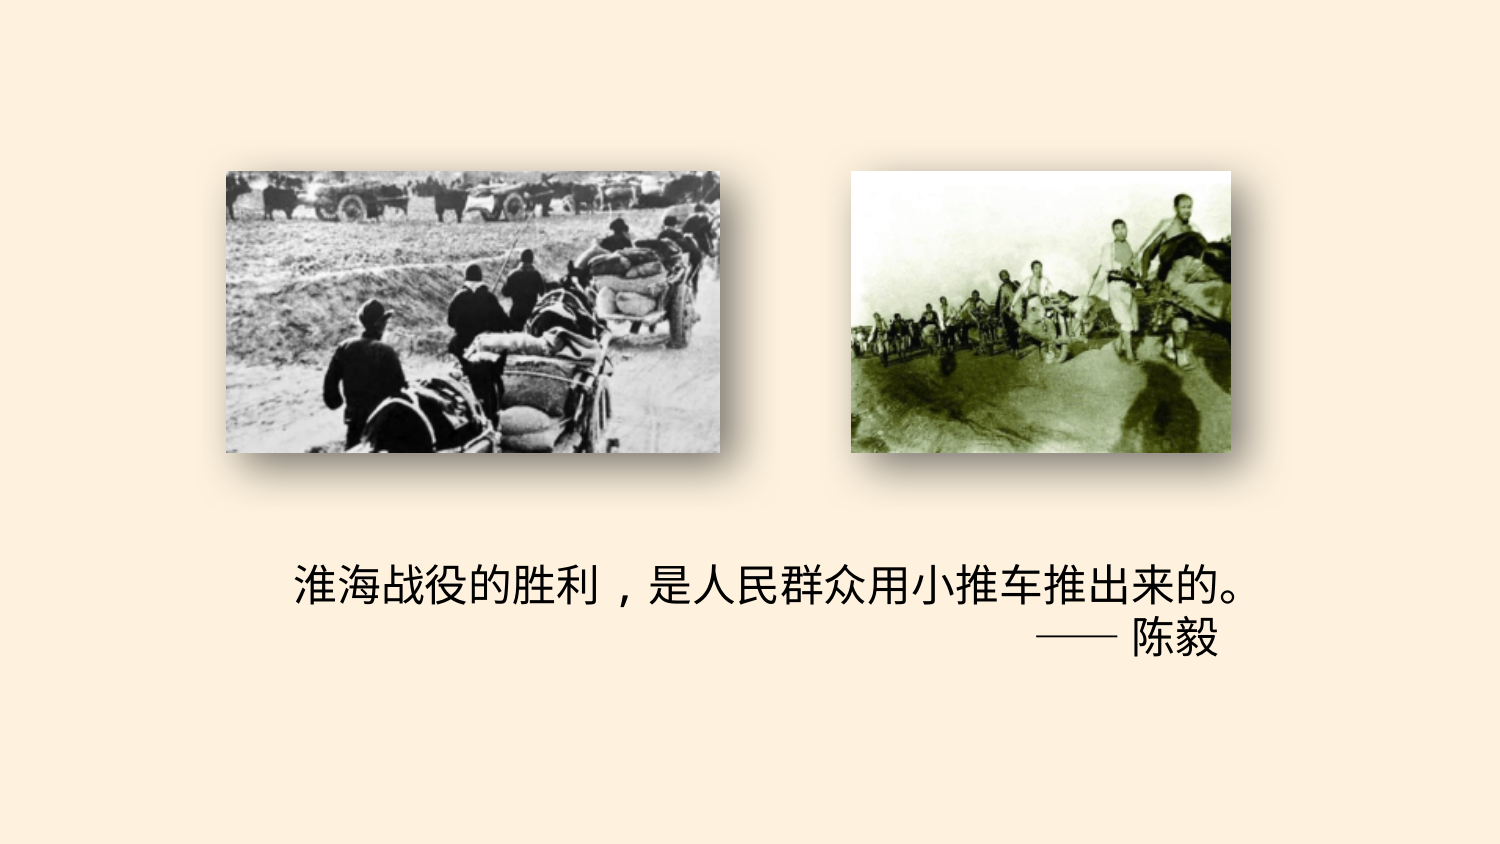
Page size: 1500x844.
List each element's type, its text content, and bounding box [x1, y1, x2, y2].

text_box 淮海战役的胜利,是人民群众用小推车推出来的。 ——陈毅 [231, 552, 1231, 669]
picture [0, 0, 1500, 844]
